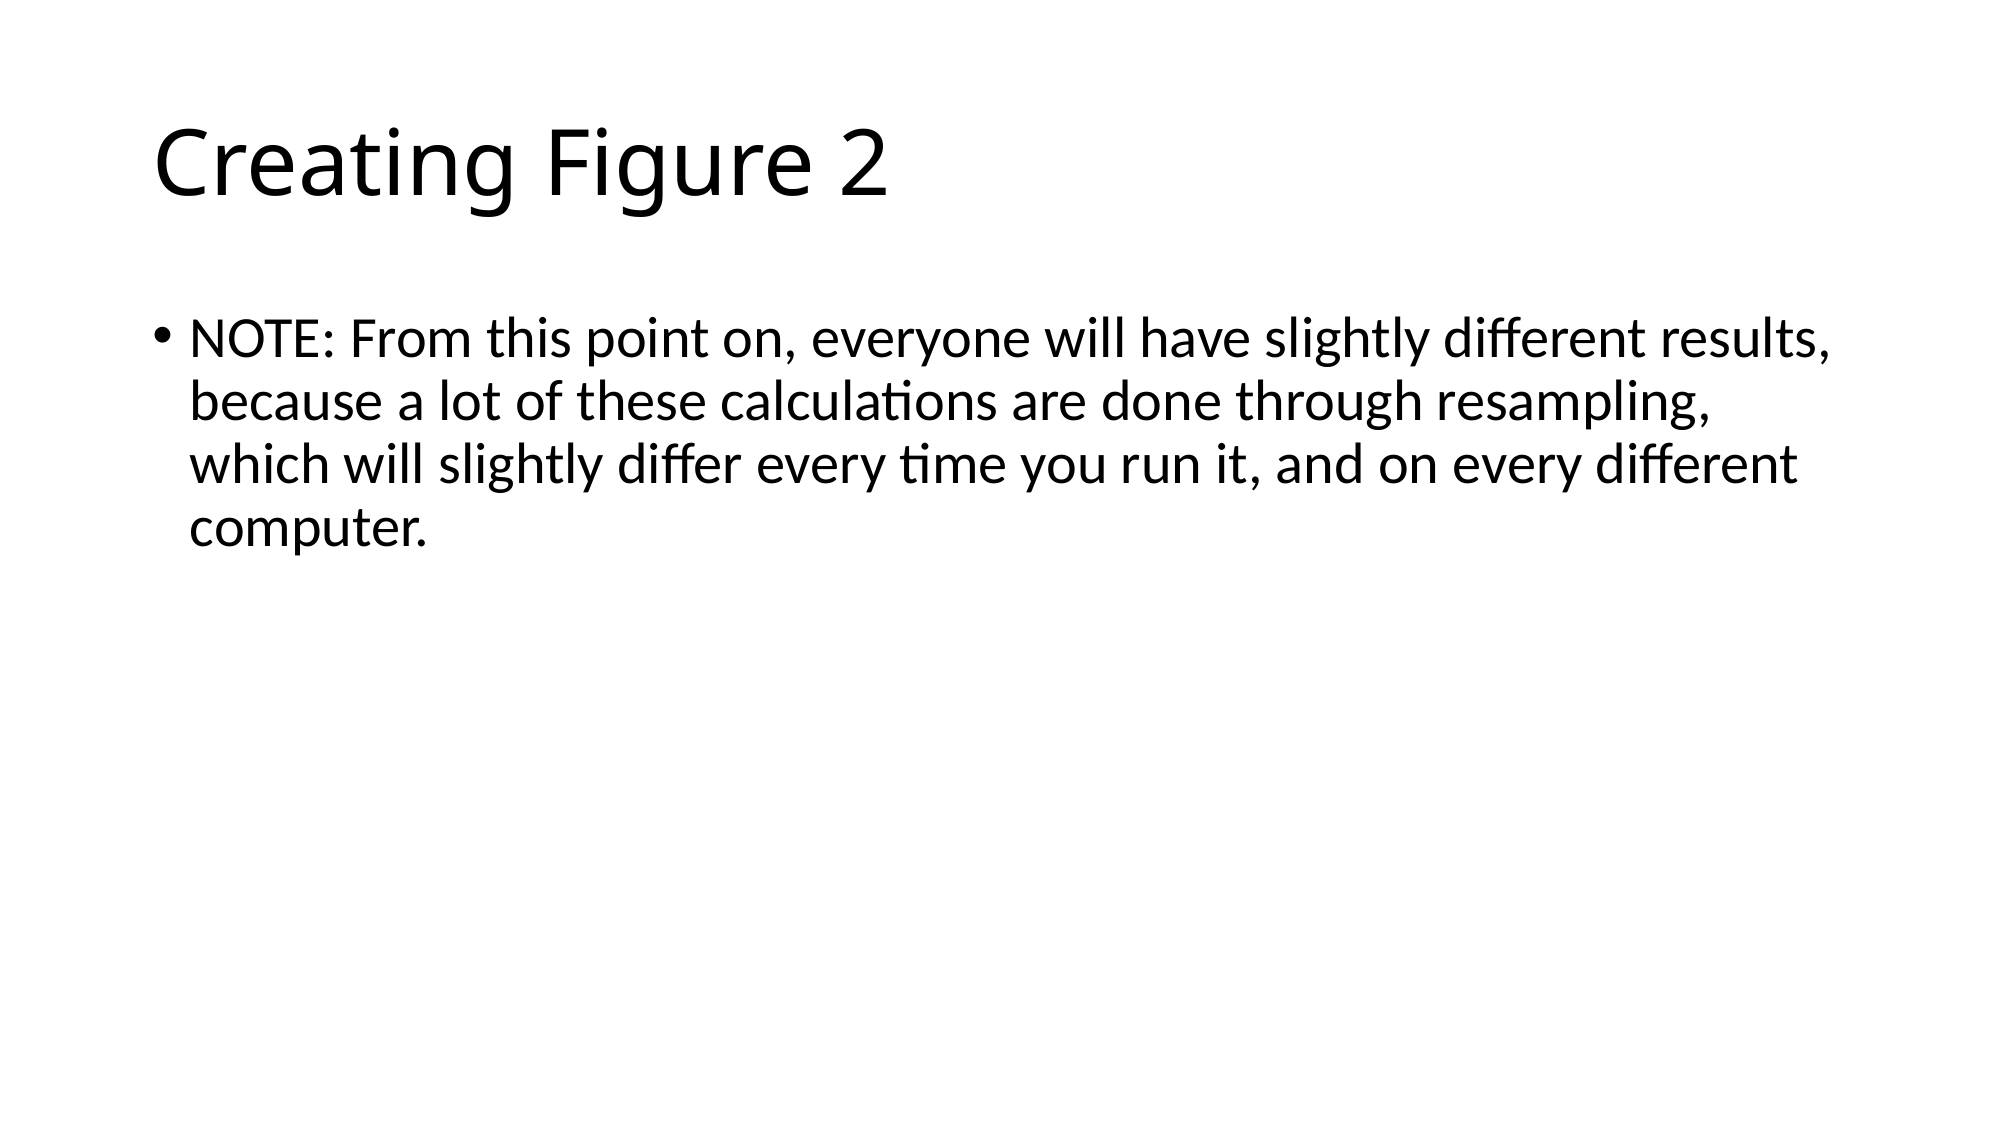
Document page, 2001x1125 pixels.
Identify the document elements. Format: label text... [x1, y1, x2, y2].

list NOTE: From this point on, everyone will have slightly different results, because a lot of these calculations are done through resampling, which will slightly differ every time you run it, and on every different computer. [137, 299, 1863, 1014]
title Creating Figure 2 [137, 56, 1863, 275]
